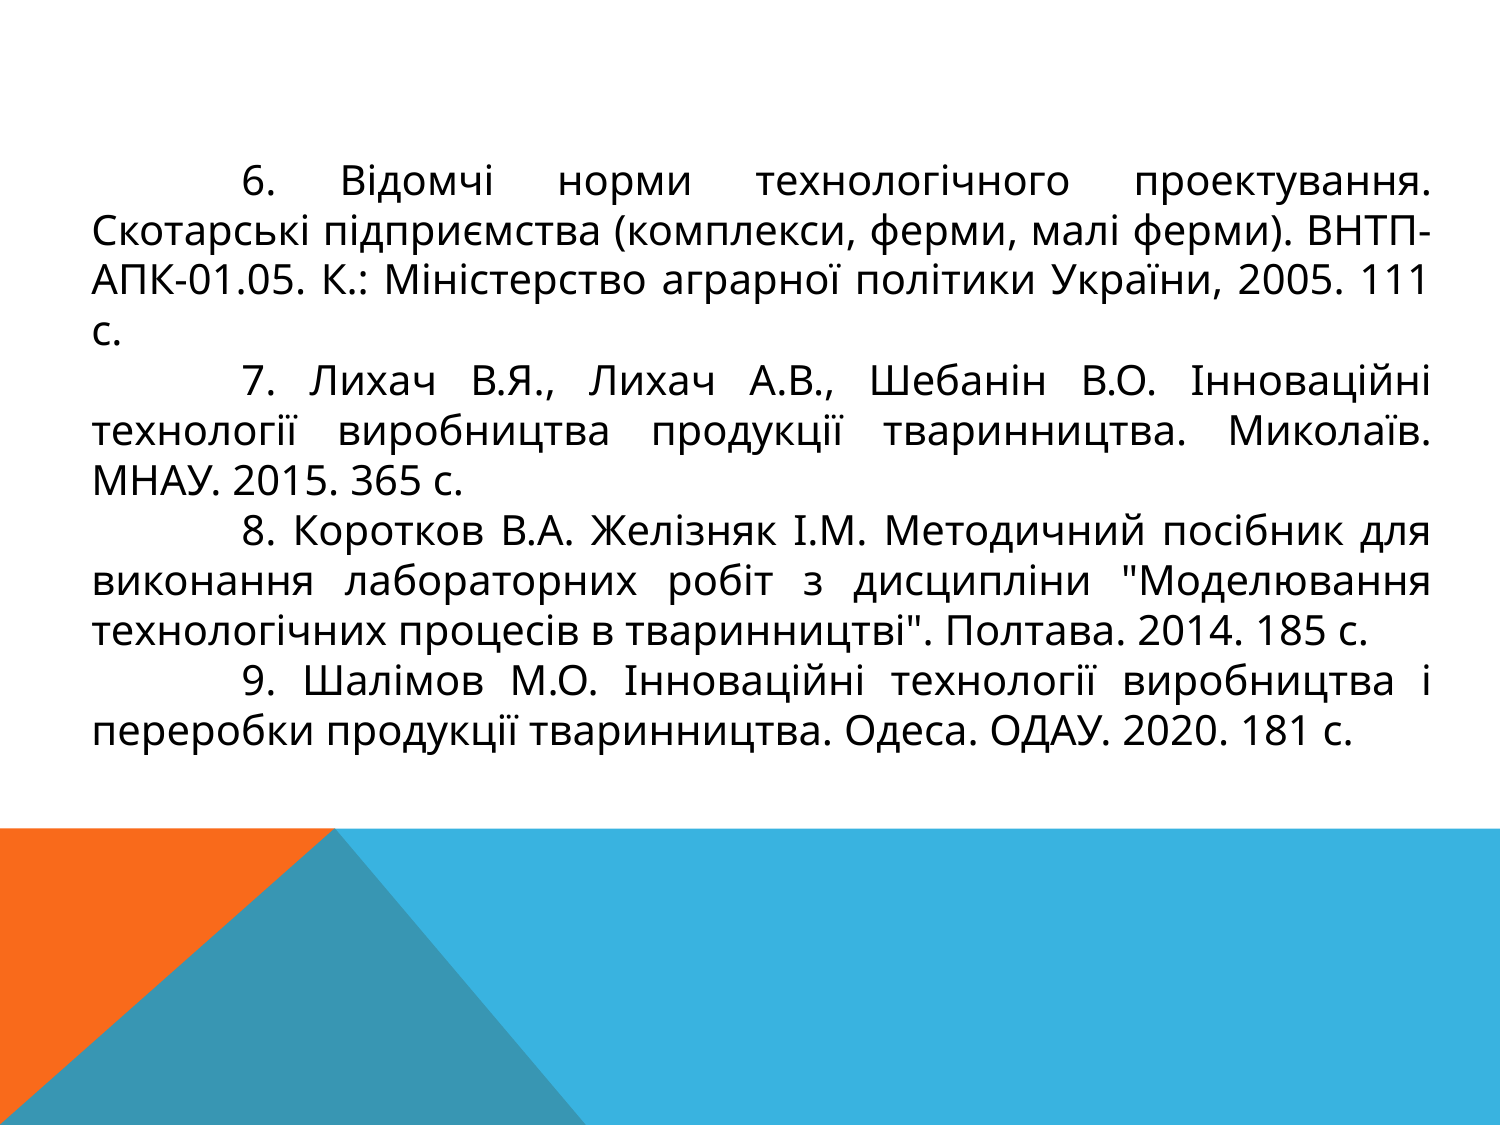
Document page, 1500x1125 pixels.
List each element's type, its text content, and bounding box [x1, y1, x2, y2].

text_box 6. Відомчі норми технологічного проектування. Скотарські підприємства (комплекси, ферми, малі ферми). ВНТП-АПК-01.05. К.: Міністерство аграрної політики України, 2005. 111 с. 7. Лихач В.Я., Лихач А.В., Шебанін В.О. Інноваційні технології виробництва продукції тваринництва. Миколаїв. МНАУ. 2015. 365 с. 8. Коротков В.А. Желізняк І.М. Методичний посібник для виконання лабораторних робіт з дисципліни "Моделювання технологічних процесів в тваринництві". Полтава. 2014. 185 с. 9. Шалімов М.О. Інноваційні технології виробництва і переробки продукції тваринництва. Одеса. ОДАУ. 2020. 181 с. [76, 145, 1447, 811]
